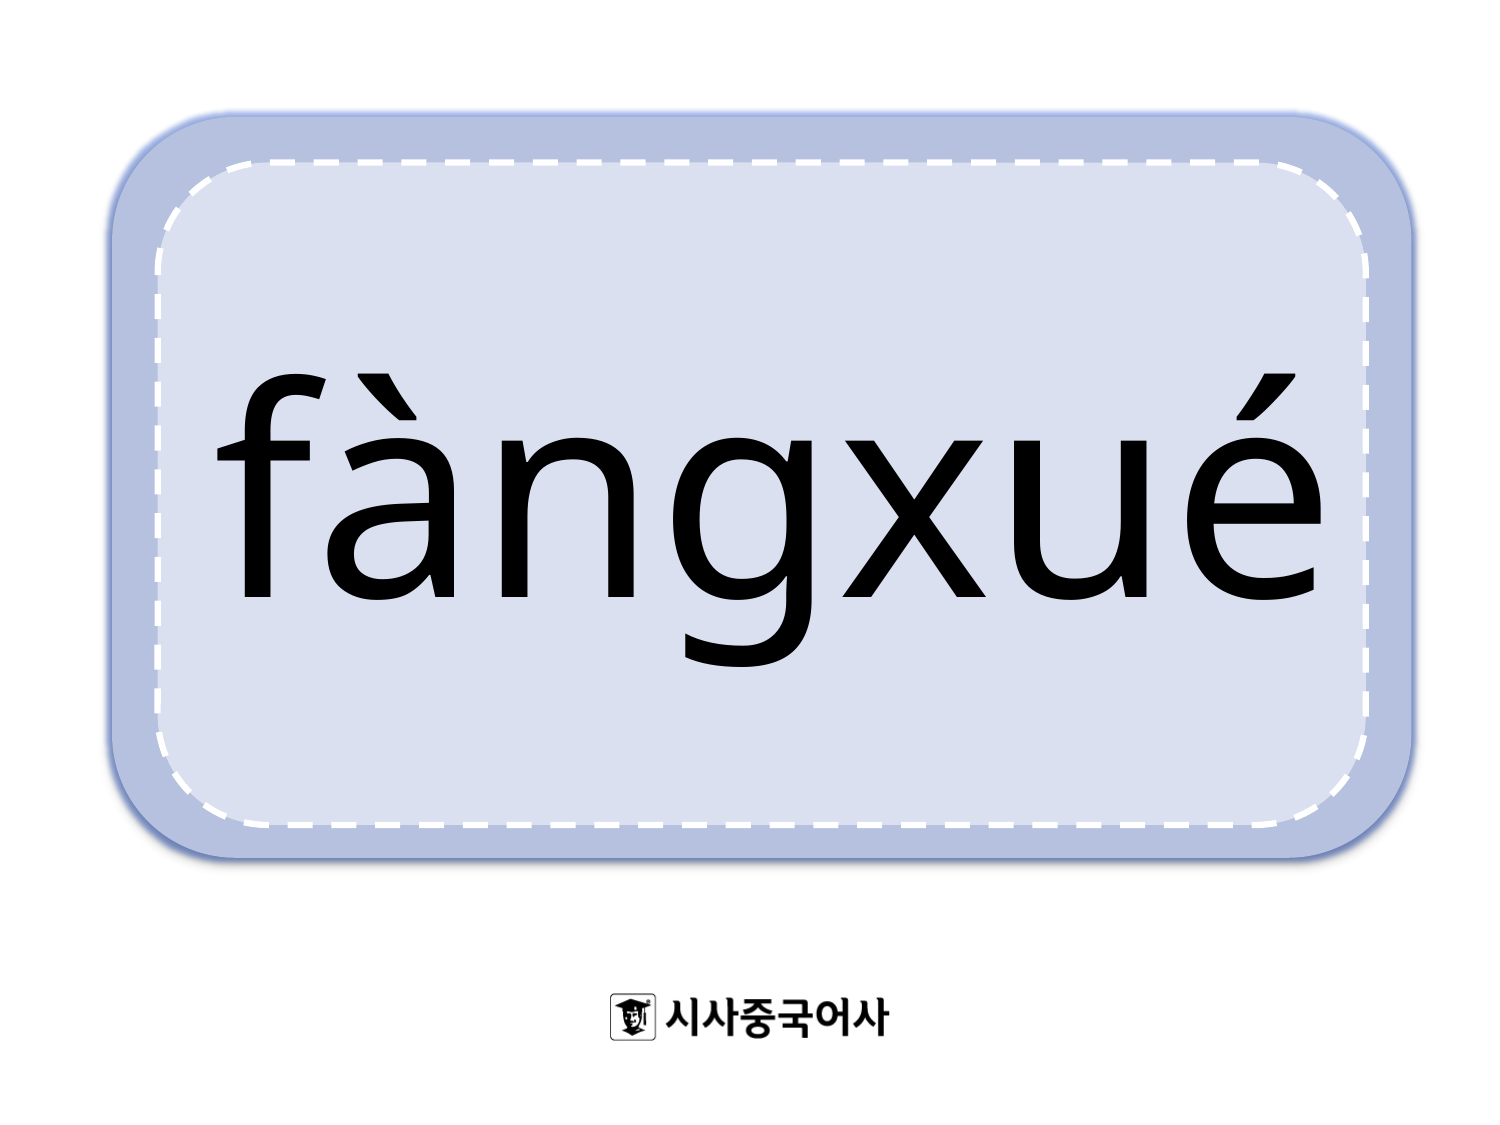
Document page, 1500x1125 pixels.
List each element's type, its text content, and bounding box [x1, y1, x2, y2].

text_box fàngxué [171, 149, 1380, 812]
picture [602, 987, 898, 1047]
